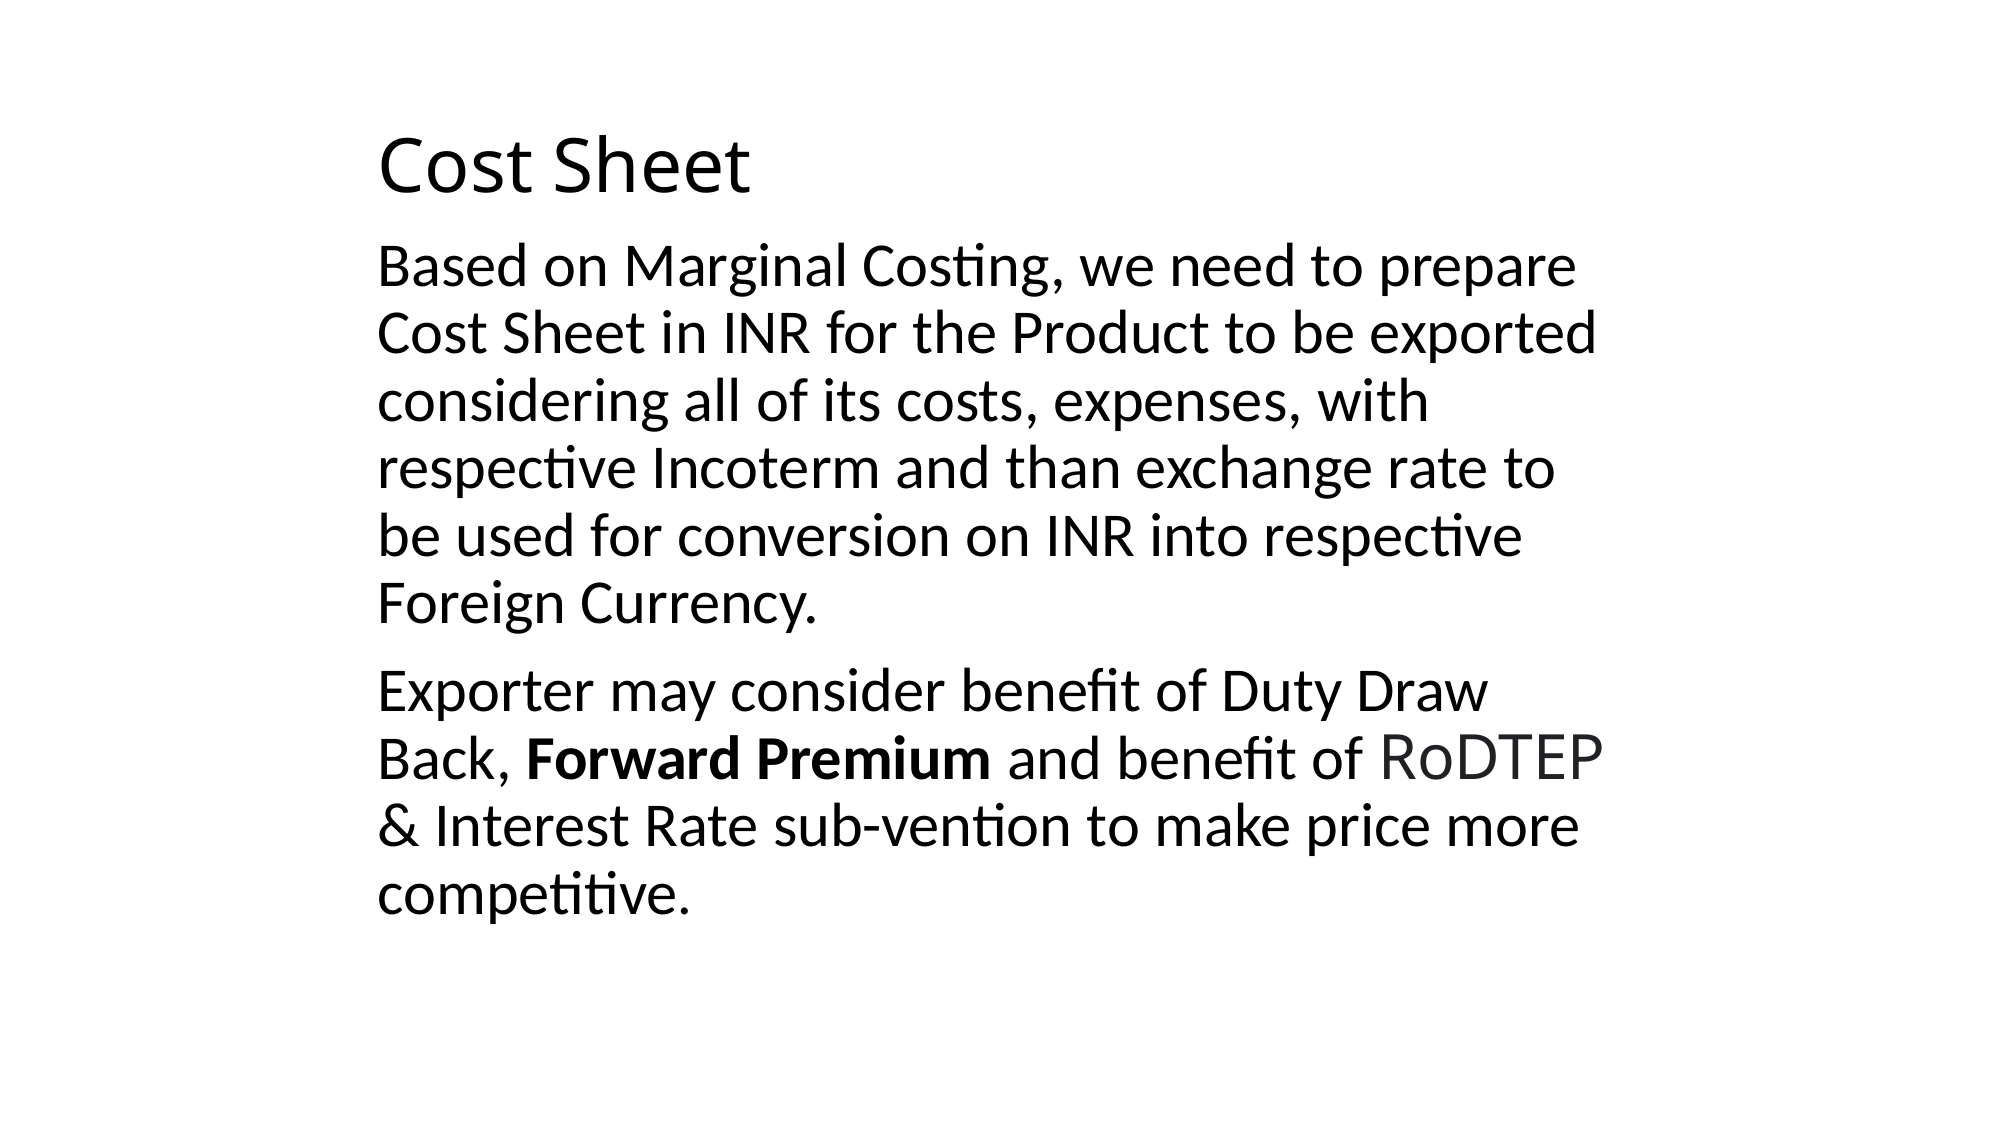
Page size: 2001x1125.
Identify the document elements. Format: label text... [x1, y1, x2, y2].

list Based on Marginal Costing, we need to prepare Cost Sheet in INR for the Product to be exported considering all of its costs, expenses, with respective Incoterm and than exchange rate to be used for conversion on INR into respective Foreign Currency. Exporter may consider benefit of Duty Draw Back, Forward Premium and benefit of RoDTEP & Interest Rate sub-vention to make price more competitive. [362, 224, 1638, 1000]
title Cost Sheet [362, 99, 1638, 224]
